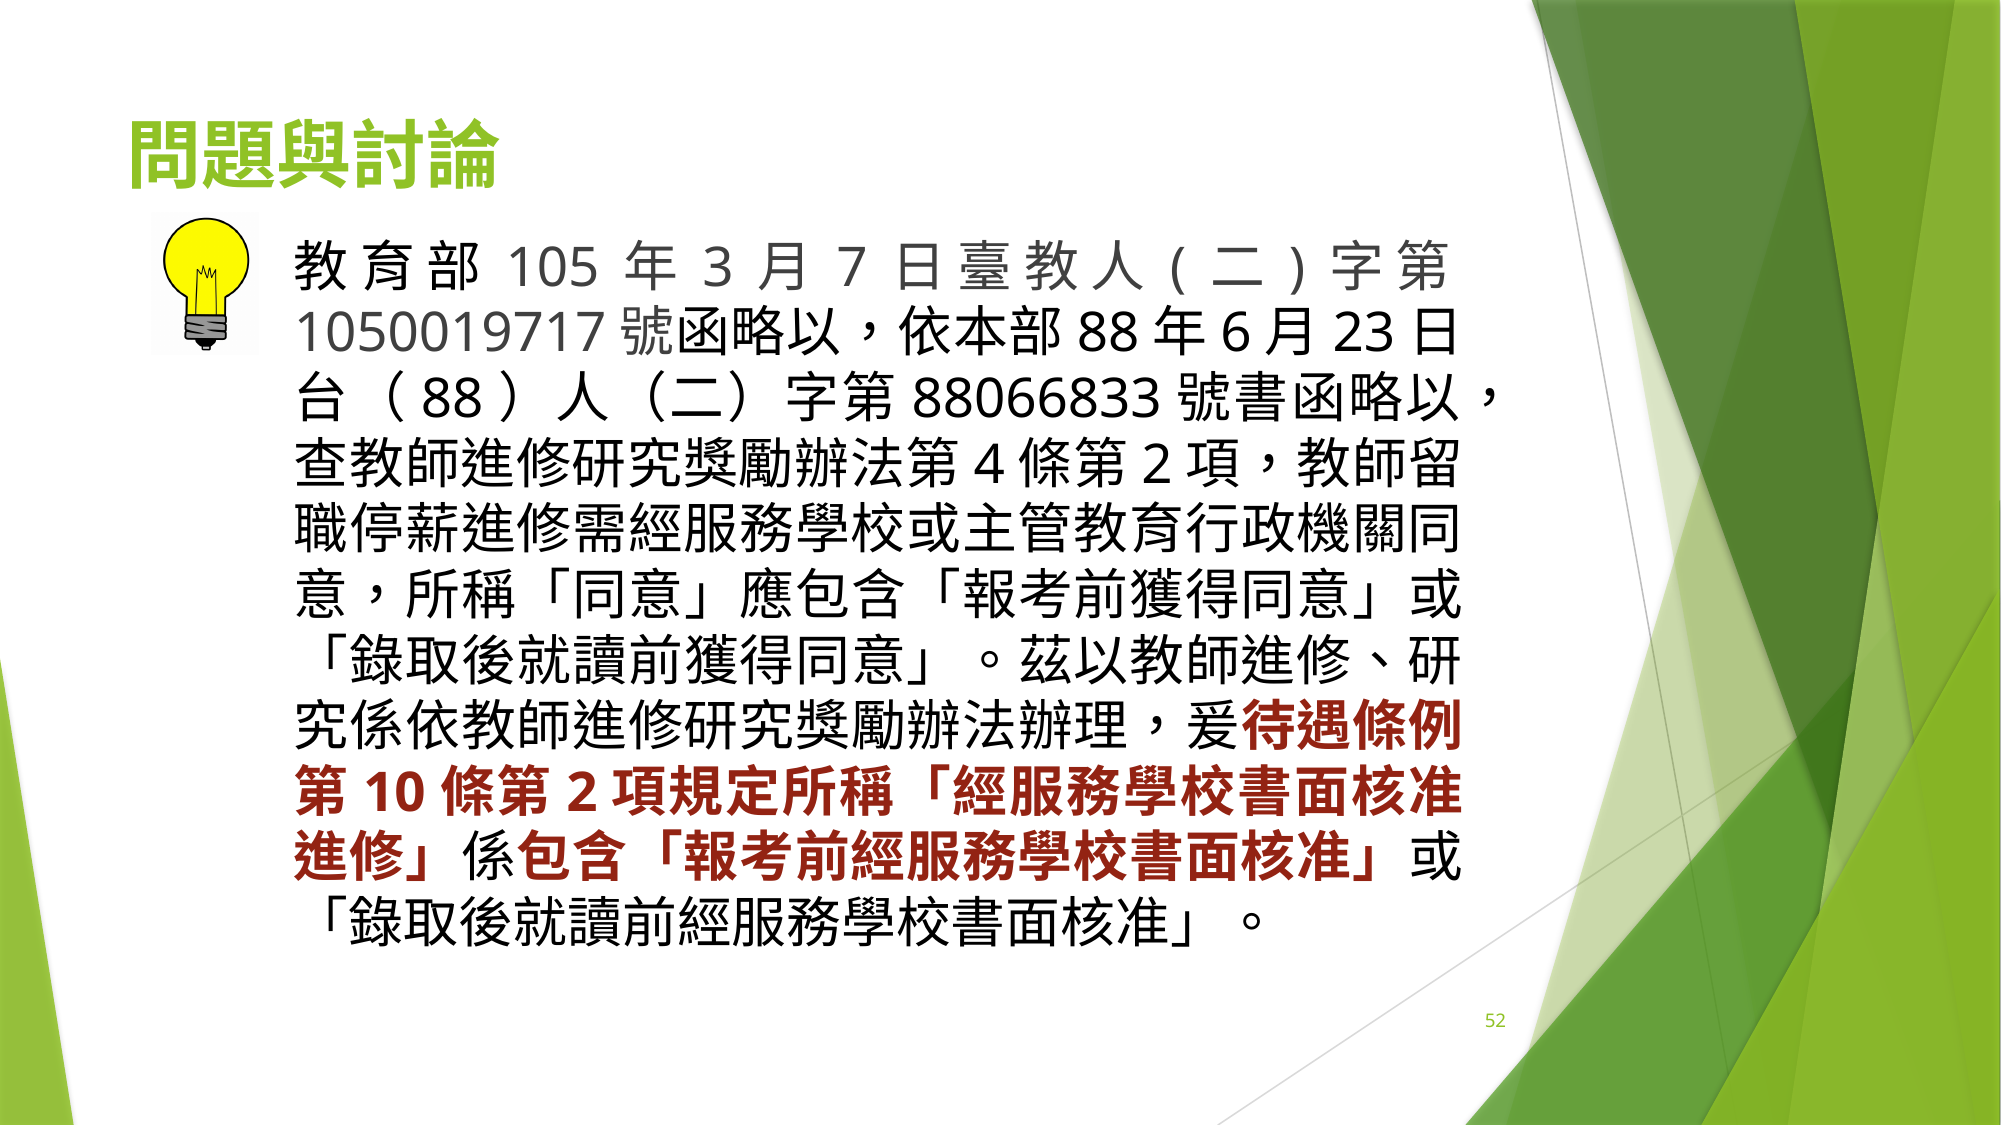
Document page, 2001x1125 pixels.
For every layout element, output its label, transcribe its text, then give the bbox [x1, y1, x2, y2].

title 問題與討論 [111, 99, 1522, 317]
slide_number 52 [1409, 991, 1522, 1051]
text_box 教育部105年3月7日臺教人(二)字第1050019717號函略以，依本部88年6月23日台（88）人（二）字第88066833號書函略以，查教師進修研究獎勵辦法第4條第2項，教師留職停薪進修需經服務學校或主管教育行政機關同意，所稱「同意」應包含「報考前獲得同意」或「錄取後就讀前獲得同意」。茲以教師進修、研究係依教師進修研究獎勵辦法辦理，爰待遇條例第10條第2項規定所稱「經服務學校書面核准進修」係包含「報考前經服務學校書面核准」或「錄取後就讀前經服務學校書面核准」。 [279, 224, 1478, 971]
picture [150, 211, 260, 356]
